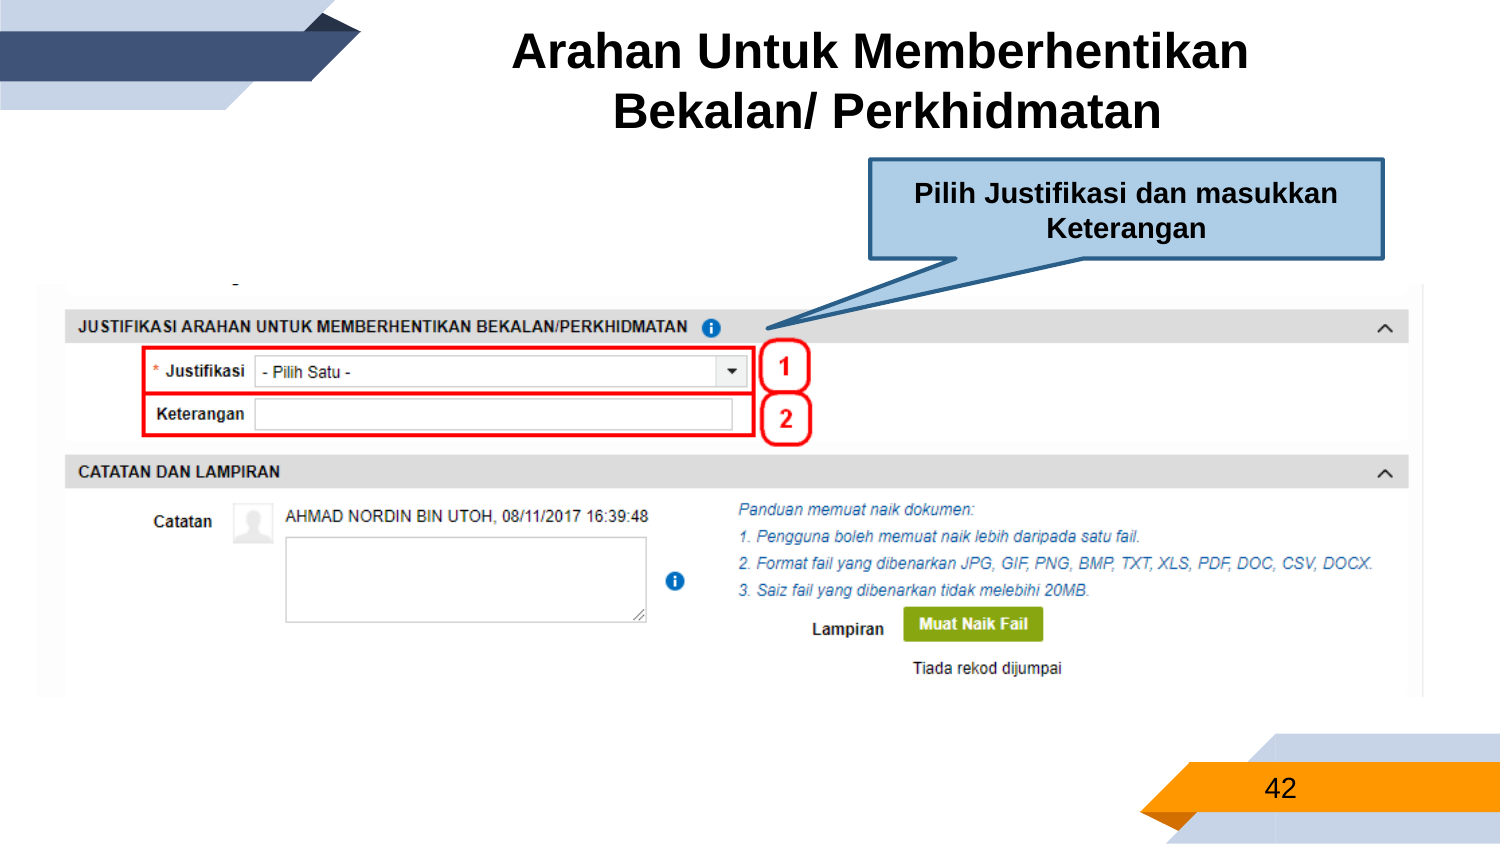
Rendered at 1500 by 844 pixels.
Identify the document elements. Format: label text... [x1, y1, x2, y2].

text_box Arahan Untuk Memberhentikan Bekalan/ Perkhidmatan [323, 45, 1452, 111]
picture [36, 284, 1426, 698]
slide_number 42 [1249, 760, 1494, 813]
text_box Pilih Justifikasi dan masukkan Keterangan [868, 157, 1385, 282]
